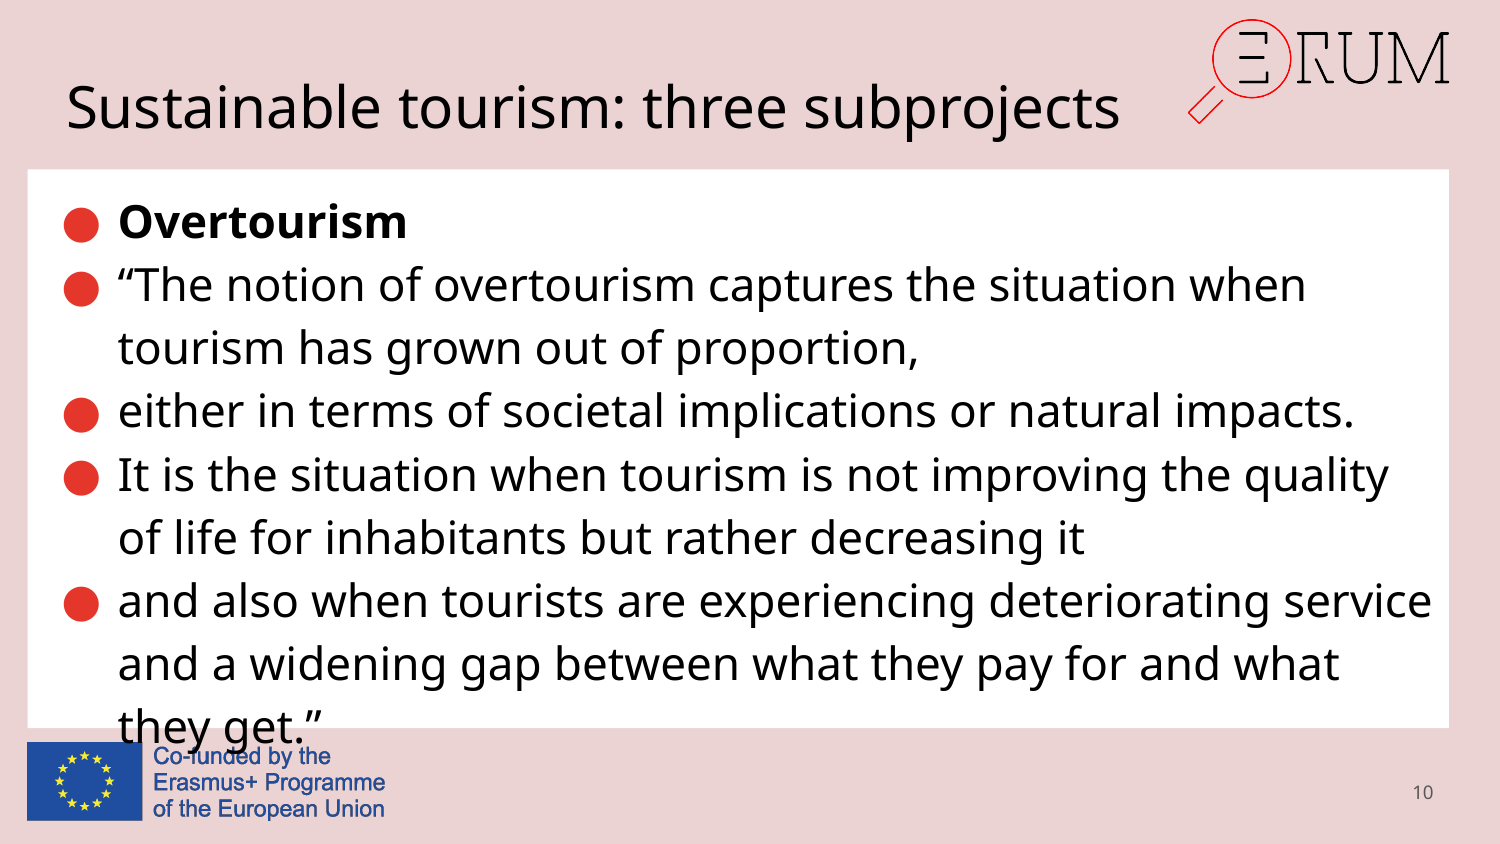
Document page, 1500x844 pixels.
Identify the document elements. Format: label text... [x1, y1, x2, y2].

title Sustainable tourism: three subprojects [51, 55, 1168, 150]
picture [27, 742, 385, 821]
list Overtourism “The notion of overtourism captures the situation when tourism has grown out of proportion, either in terms of societal implications or natural impacts. It is the situation when tourism is not improving the quality of life for inhabitants but rather decreasing it and also when tourists are experiencing deteriorating service and a widening gap between what they pay for and what they get.” [27, 169, 1449, 729]
picture [1136, 0, 1500, 137]
slide_number 10 [1358, 761, 1449, 826]
